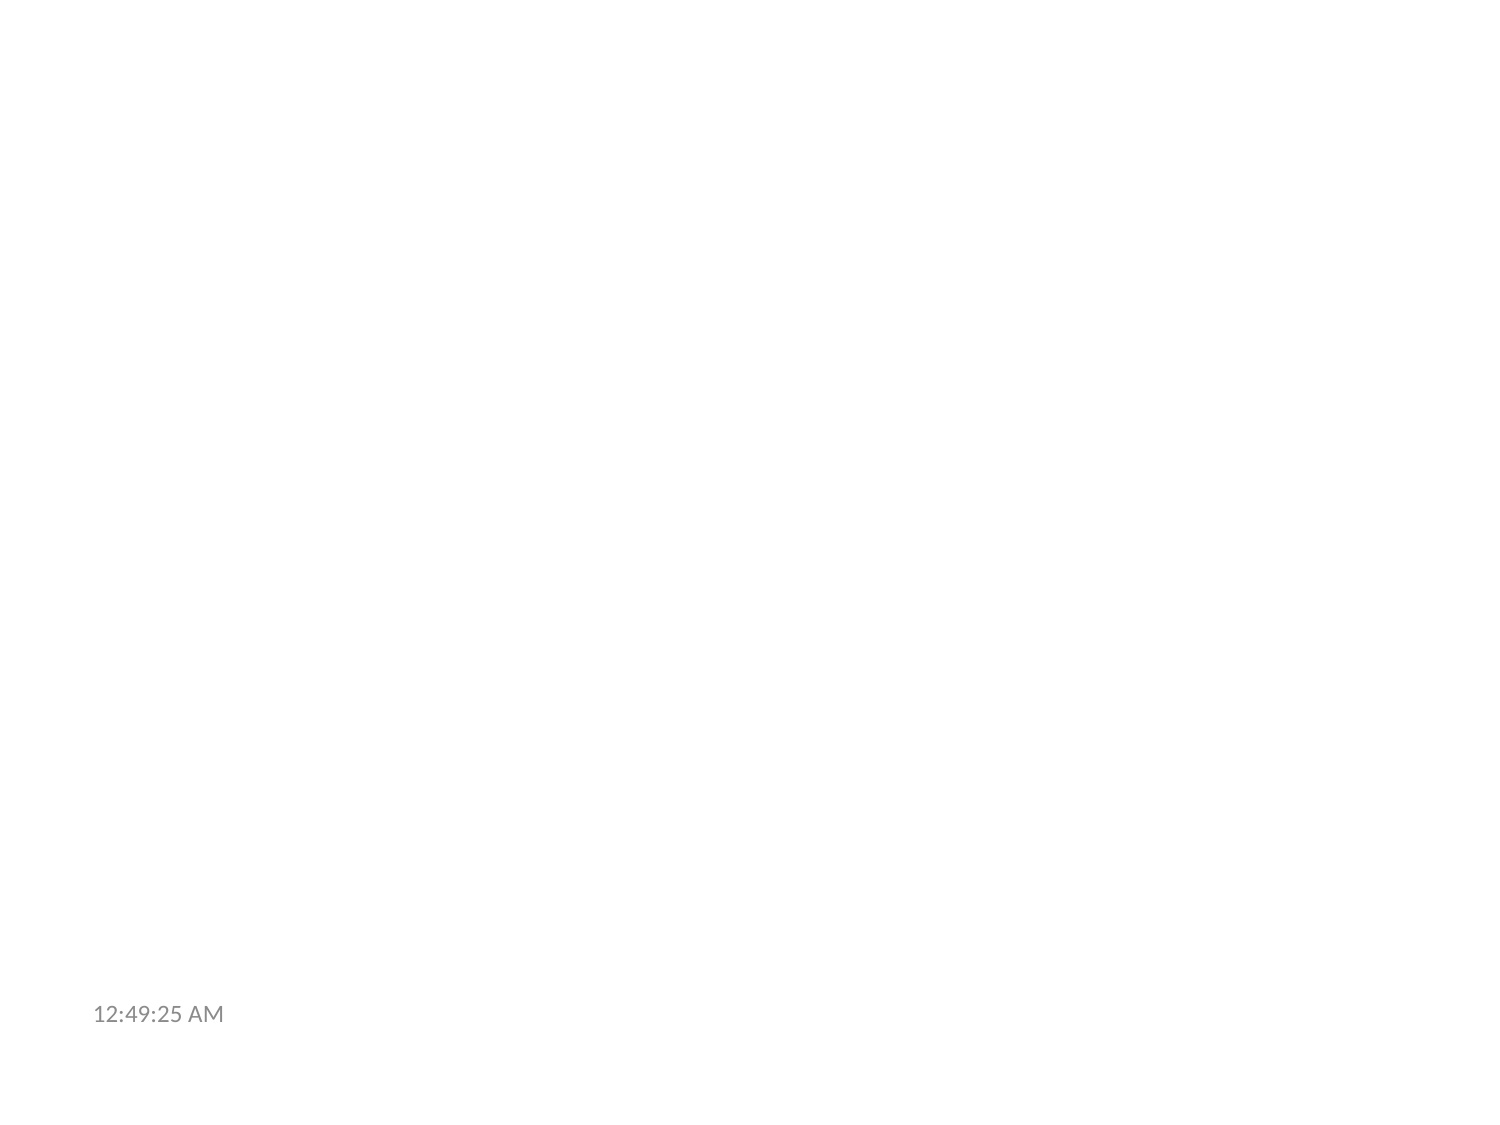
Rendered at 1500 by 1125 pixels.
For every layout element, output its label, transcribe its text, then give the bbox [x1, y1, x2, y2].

text_box 3:35:09 PM [77, 982, 428, 1043]
